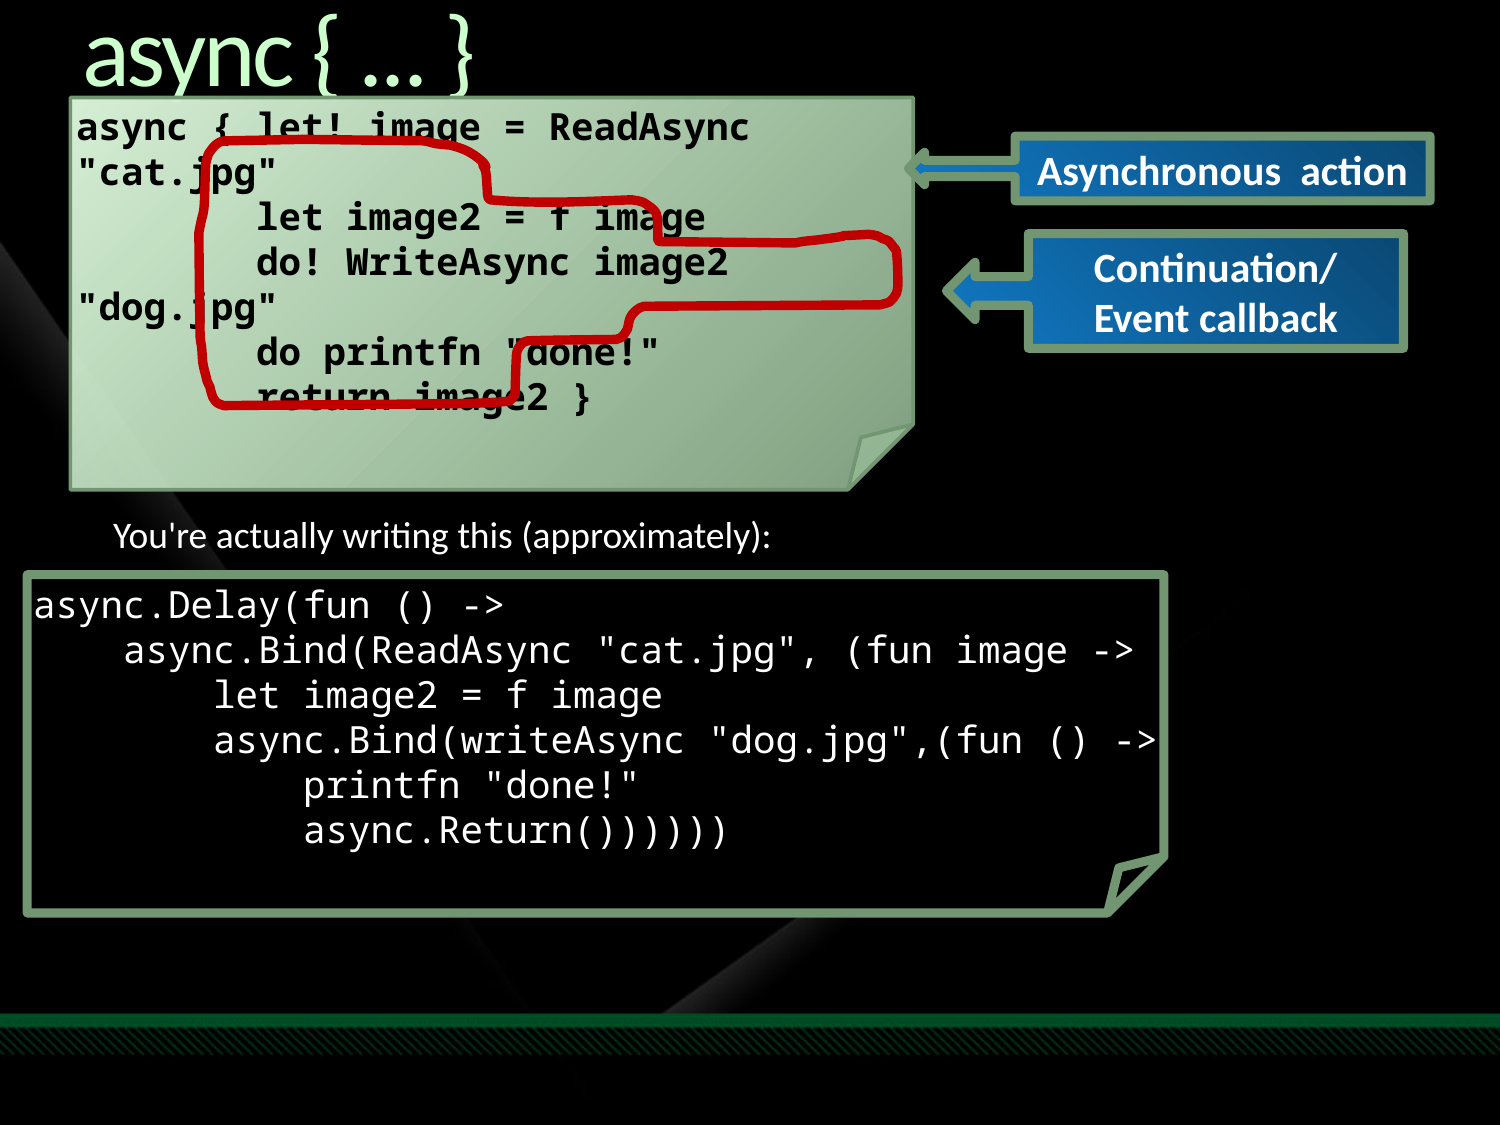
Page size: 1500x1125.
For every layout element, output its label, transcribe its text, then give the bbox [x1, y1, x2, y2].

title async { ... } [929, 182, 1010, 188]
picture [0, 0, 1500, 1125]
title async { ... } [82, 0, 1432, 155]
text_box [194, 134, 903, 411]
text_box You're actually writing this (approximately): [98, 503, 788, 564]
text_box Continuation/ Event callback [941, 229, 1409, 353]
text_box async { let! image = ReadAsync "cat.jpg" let image2 = f image do! WriteAsync image2 "dog.jpg" do printfn "done!" return image2 } [65, 92, 918, 495]
text_box async.Delay(fun () -> async.Bind(ReadAsync "cat.jpg", (fun image -> let image2 = f image async.Bind(writeAsync "dog.jpg",(fun () -> printfn "done!" async.Return()))))) [22, 570, 1169, 918]
text_box Asynchronous action [903, 131, 1435, 206]
